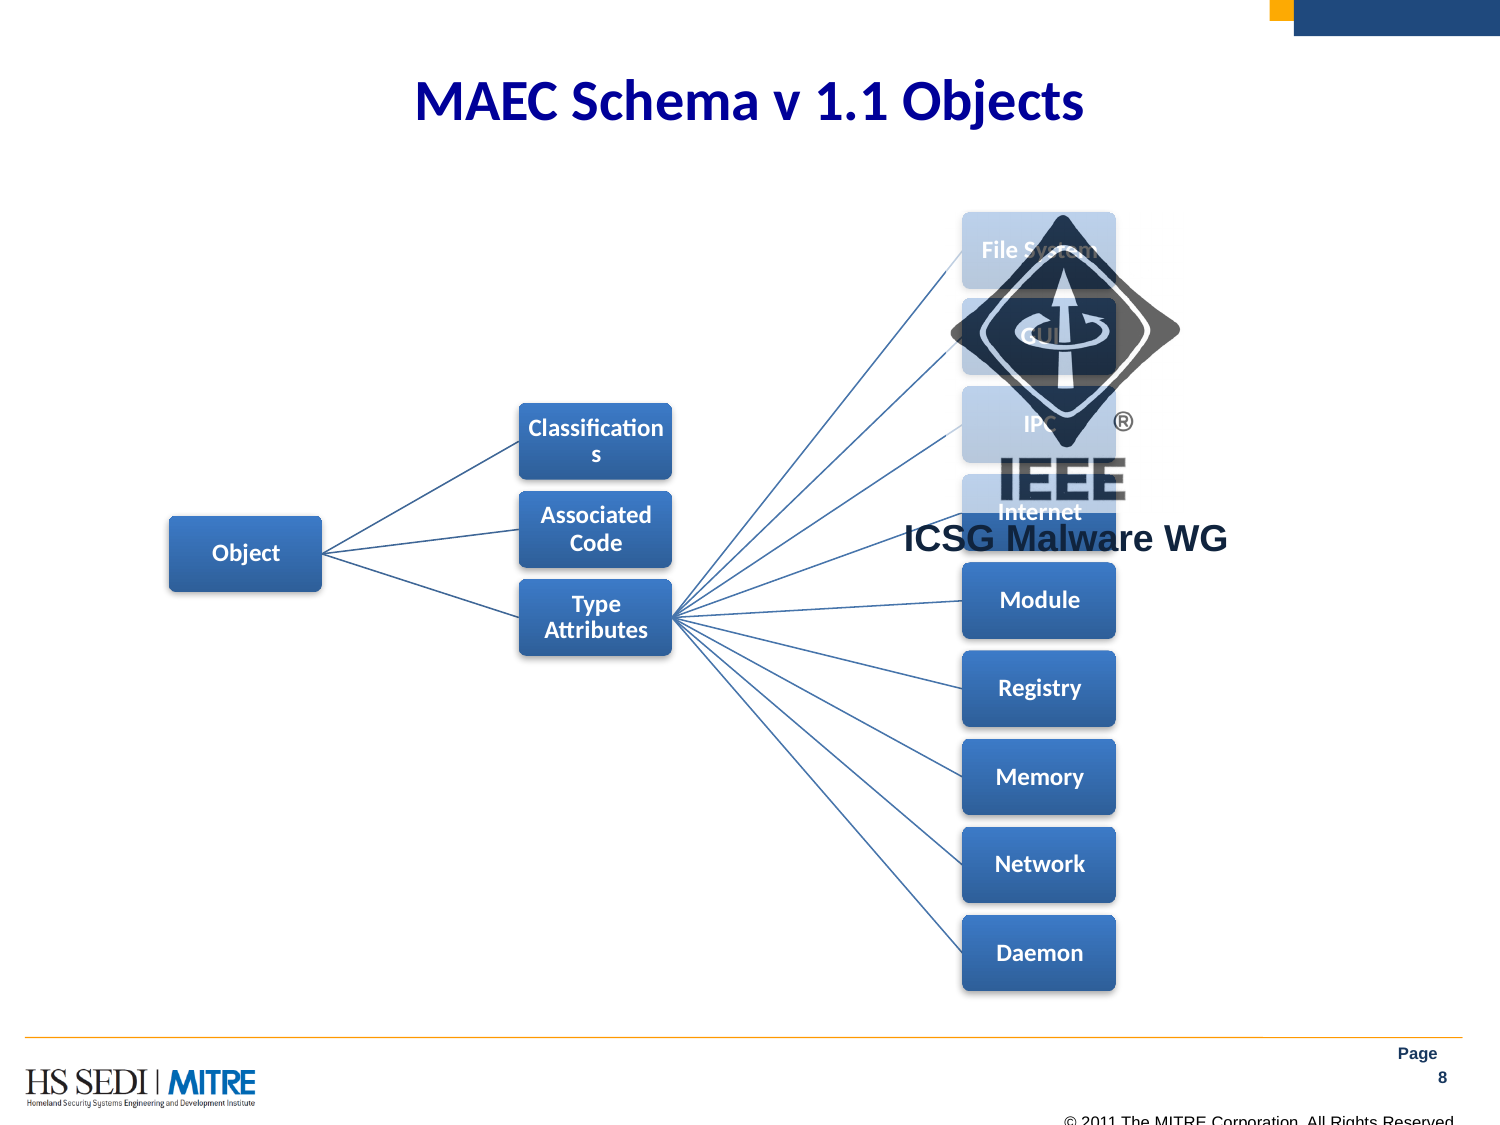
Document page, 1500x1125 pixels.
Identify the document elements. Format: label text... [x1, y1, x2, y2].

slide_number Page 8 [1374, 1049, 1463, 1076]
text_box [887, 212, 1247, 564]
title MAEC Schema v 1.1 Objects [43, 62, 1457, 151]
picture [20, 1058, 271, 1122]
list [74, 212, 1338, 994]
